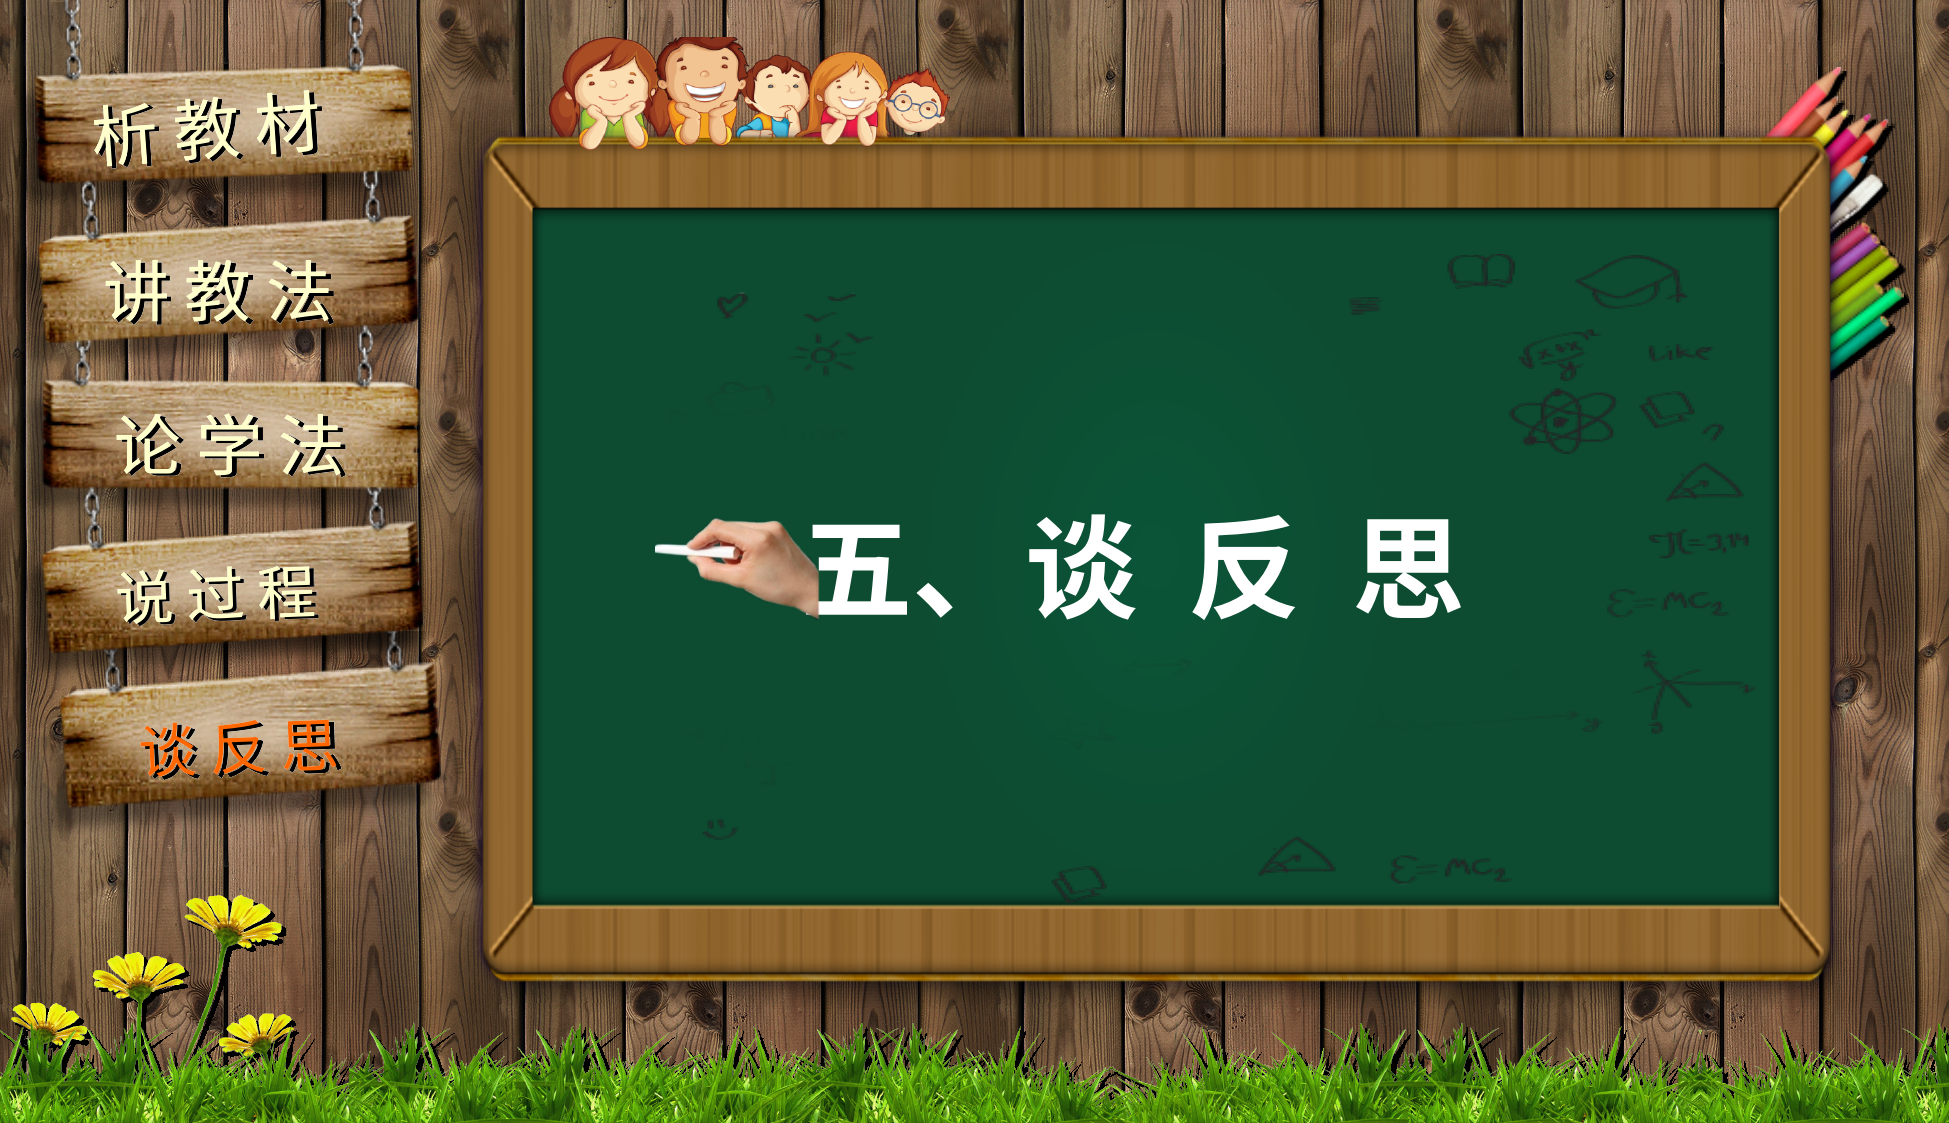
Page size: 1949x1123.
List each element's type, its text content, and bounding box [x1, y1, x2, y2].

text_box 讲 教 法 [88, 242, 420, 337]
text_box 五、谈 反 思 [785, 490, 1660, 641]
text_box 论 学 法 [100, 396, 432, 491]
text_box 说 过 程 [98, 542, 433, 640]
text_box 谈 反 思 [122, 695, 457, 793]
text_box 析 教 材 [73, 65, 411, 184]
picture [0, 0, 1949, 1123]
